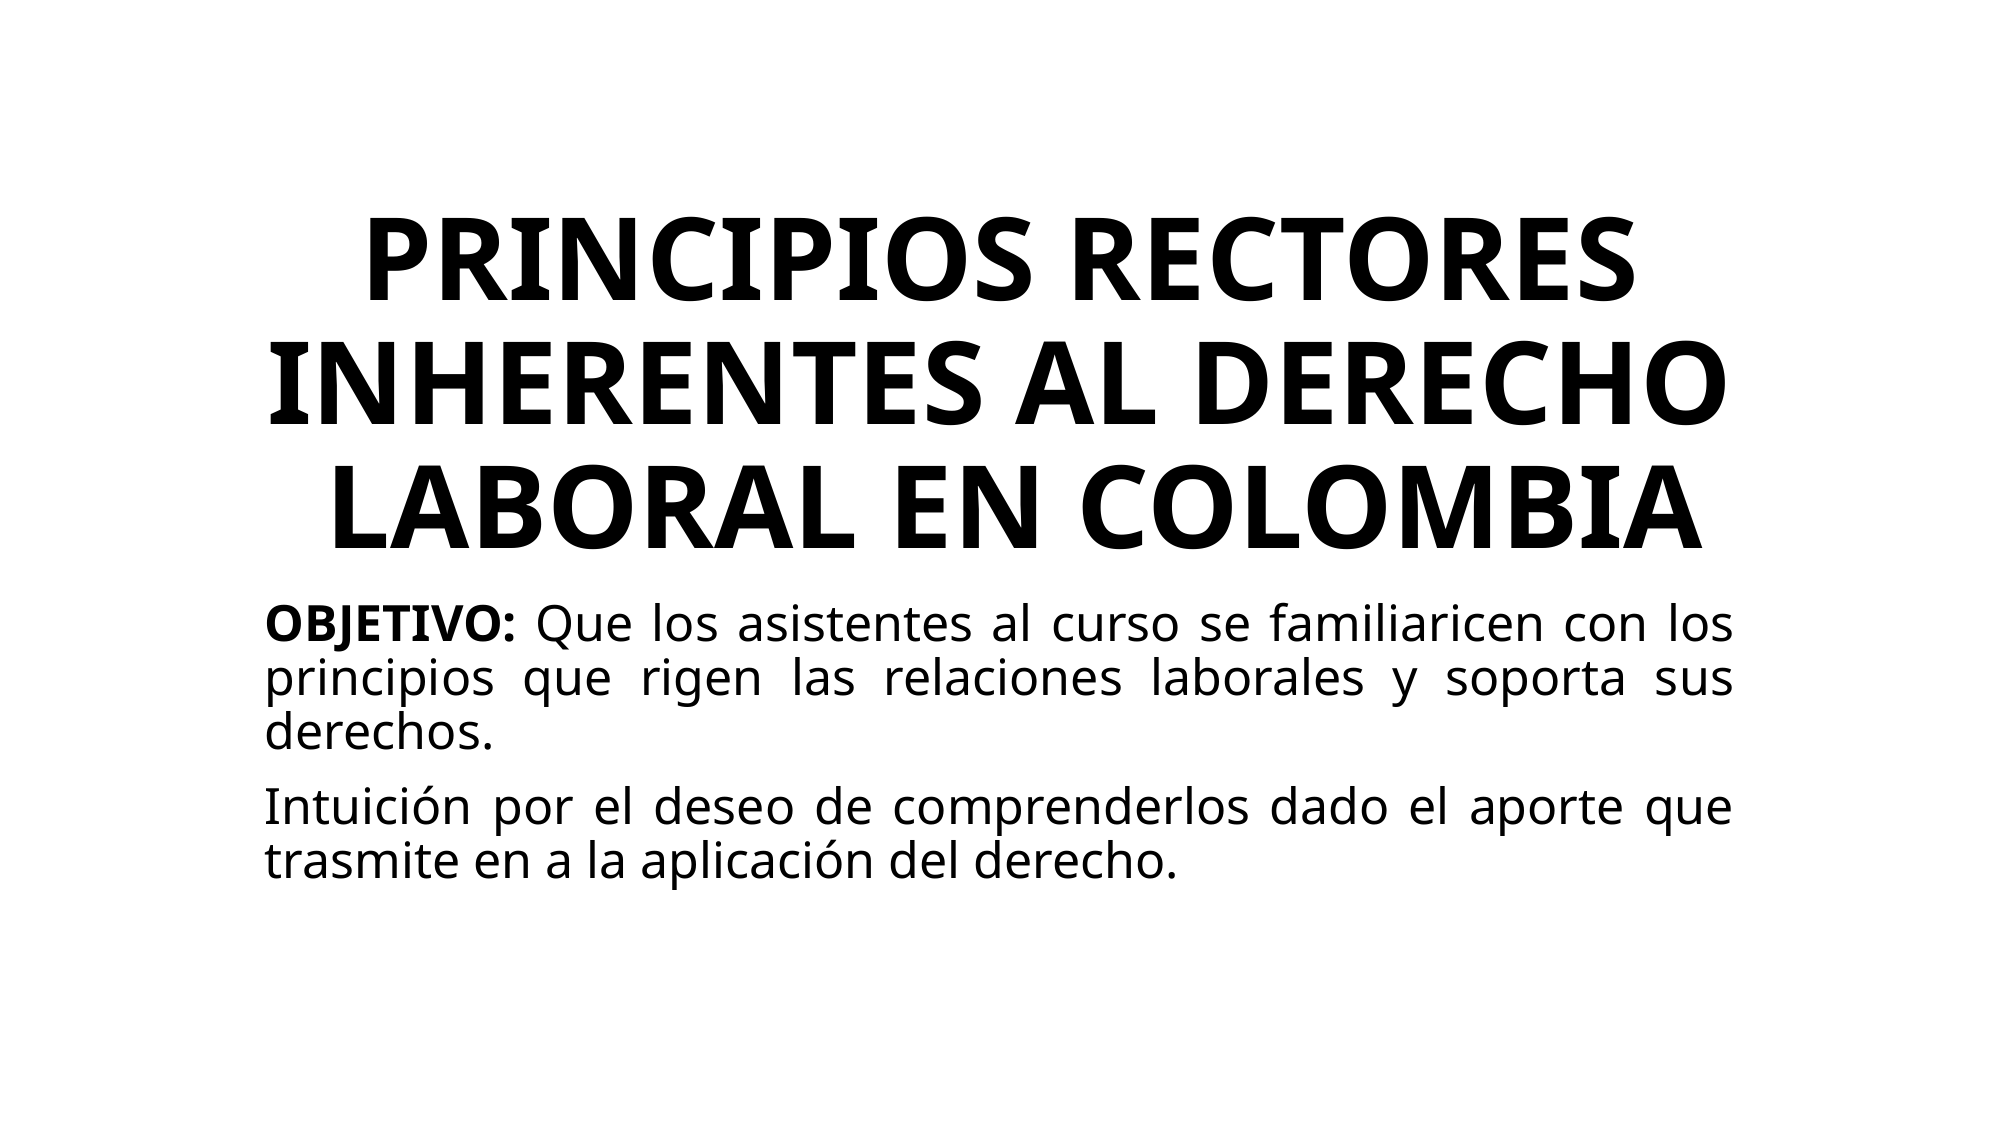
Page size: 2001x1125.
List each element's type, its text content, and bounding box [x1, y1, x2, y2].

title PRINCIPIOS RECTORES INHERENTES AL DERECHO LABORAL EN COLOMBIA [249, 189, 1750, 582]
subtitle OBJETIVO: Que los asistentes al curso se familiaricen con los principios que rigen las relaciones laborales y soporta sus derechos. Intuición por el deseo de comprenderlos dado el aporte que trasmite en a la aplicación del derecho. [249, 590, 1750, 863]
